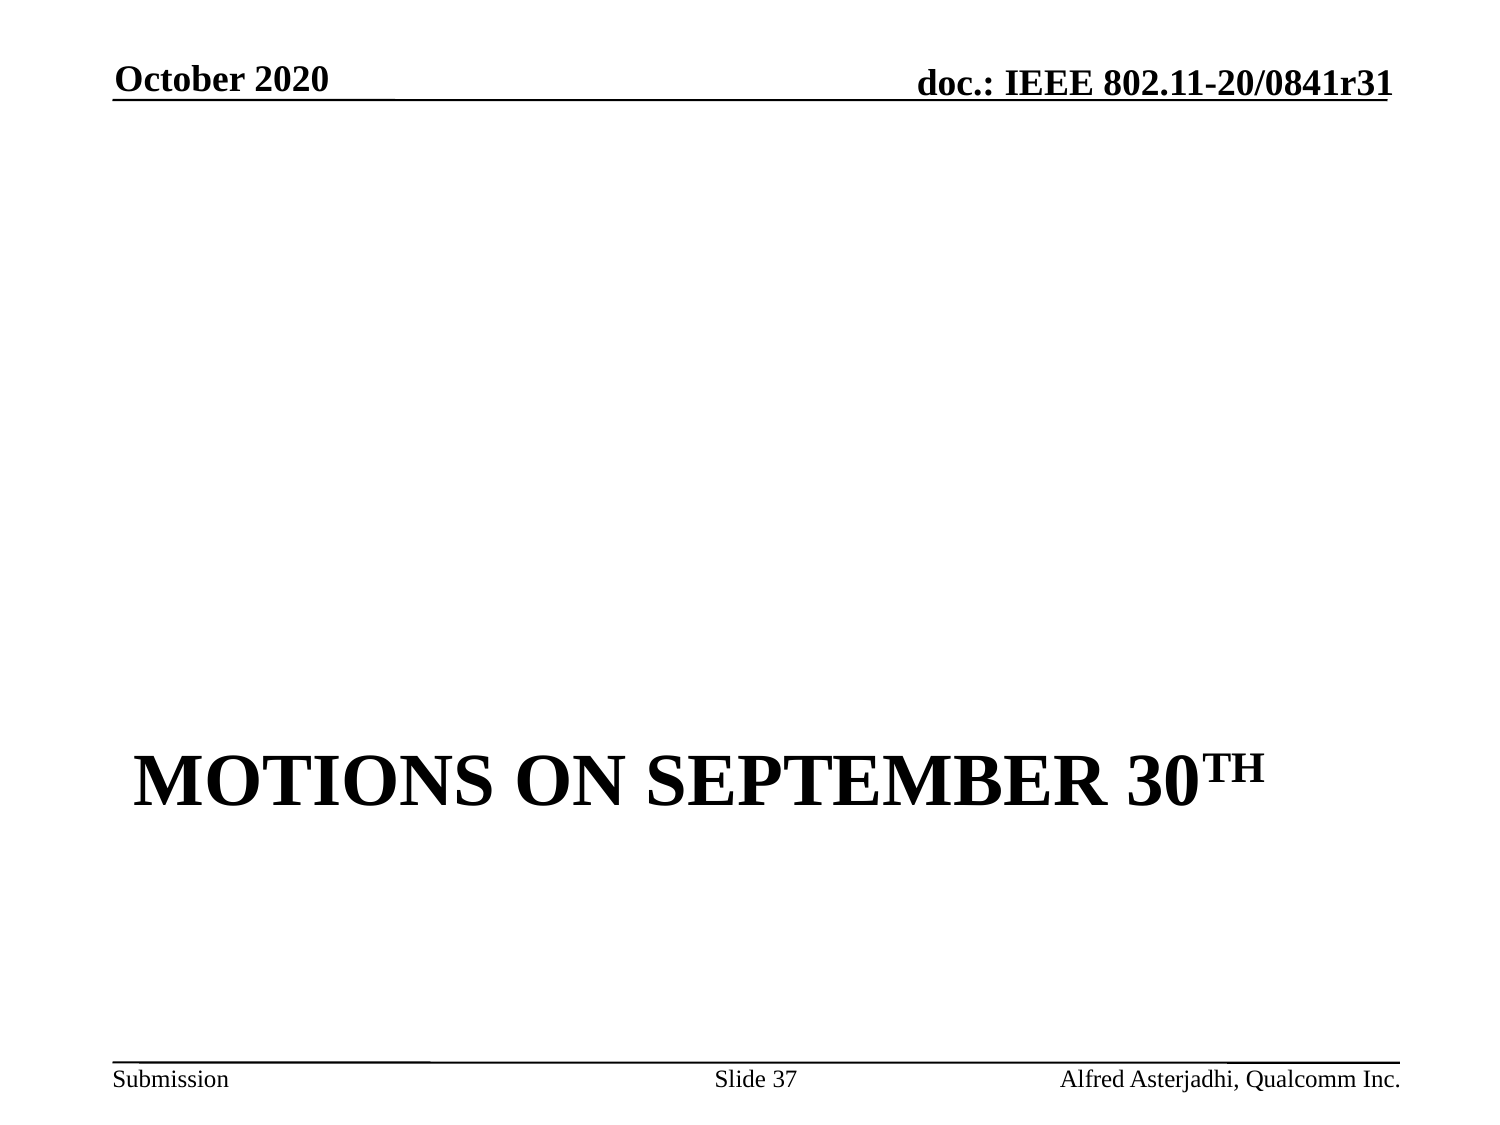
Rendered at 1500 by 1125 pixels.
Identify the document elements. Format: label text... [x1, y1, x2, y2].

slide_number Slide 37 [712, 1061, 800, 1123]
title Motions on September 30th [118, 722, 1394, 947]
footer Alfred Asterjadhi, Qualcomm Inc. [878, 1061, 1402, 1093]
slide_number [114, 54, 423, 100]
